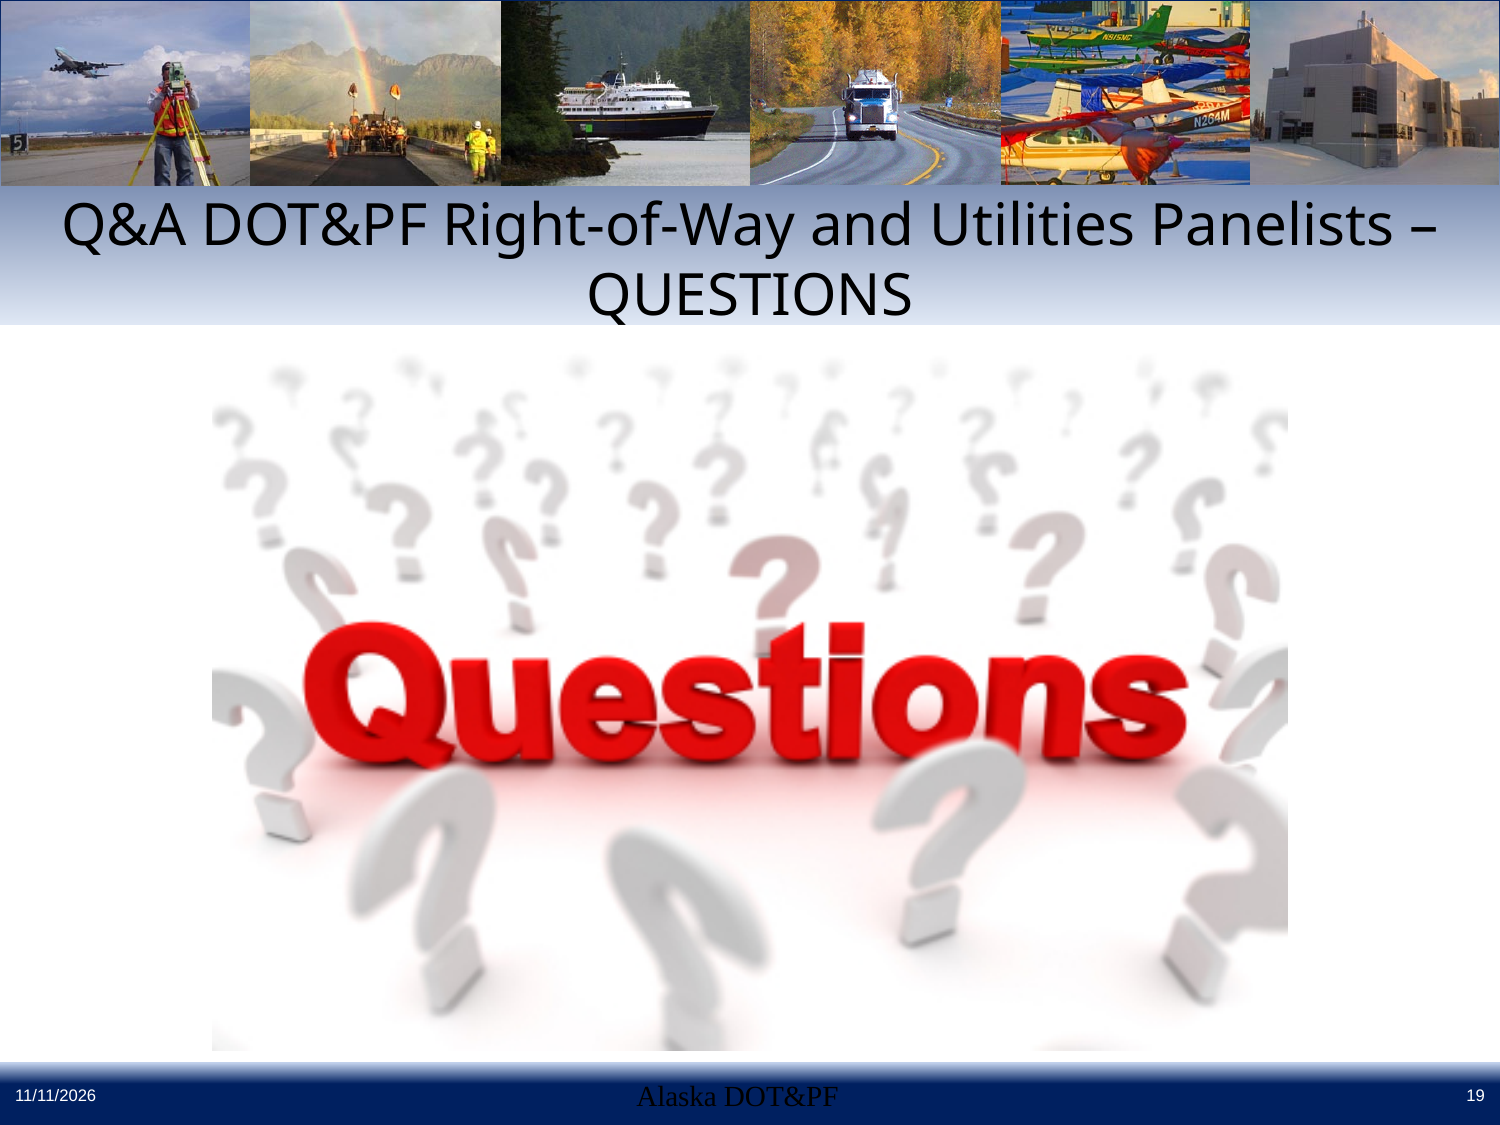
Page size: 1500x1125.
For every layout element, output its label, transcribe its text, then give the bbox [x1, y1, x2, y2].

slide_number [0, 1065, 350, 1125]
footer Alaska DOT&PF [500, 1065, 975, 1125]
title Q&A DOT&PF Right-of-Way and Utilities Panelists – Questions [0, 189, 1500, 325]
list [212, 336, 1288, 1051]
slide_number 19 [1149, 1065, 1500, 1125]
picture [1, 1, 1499, 186]
